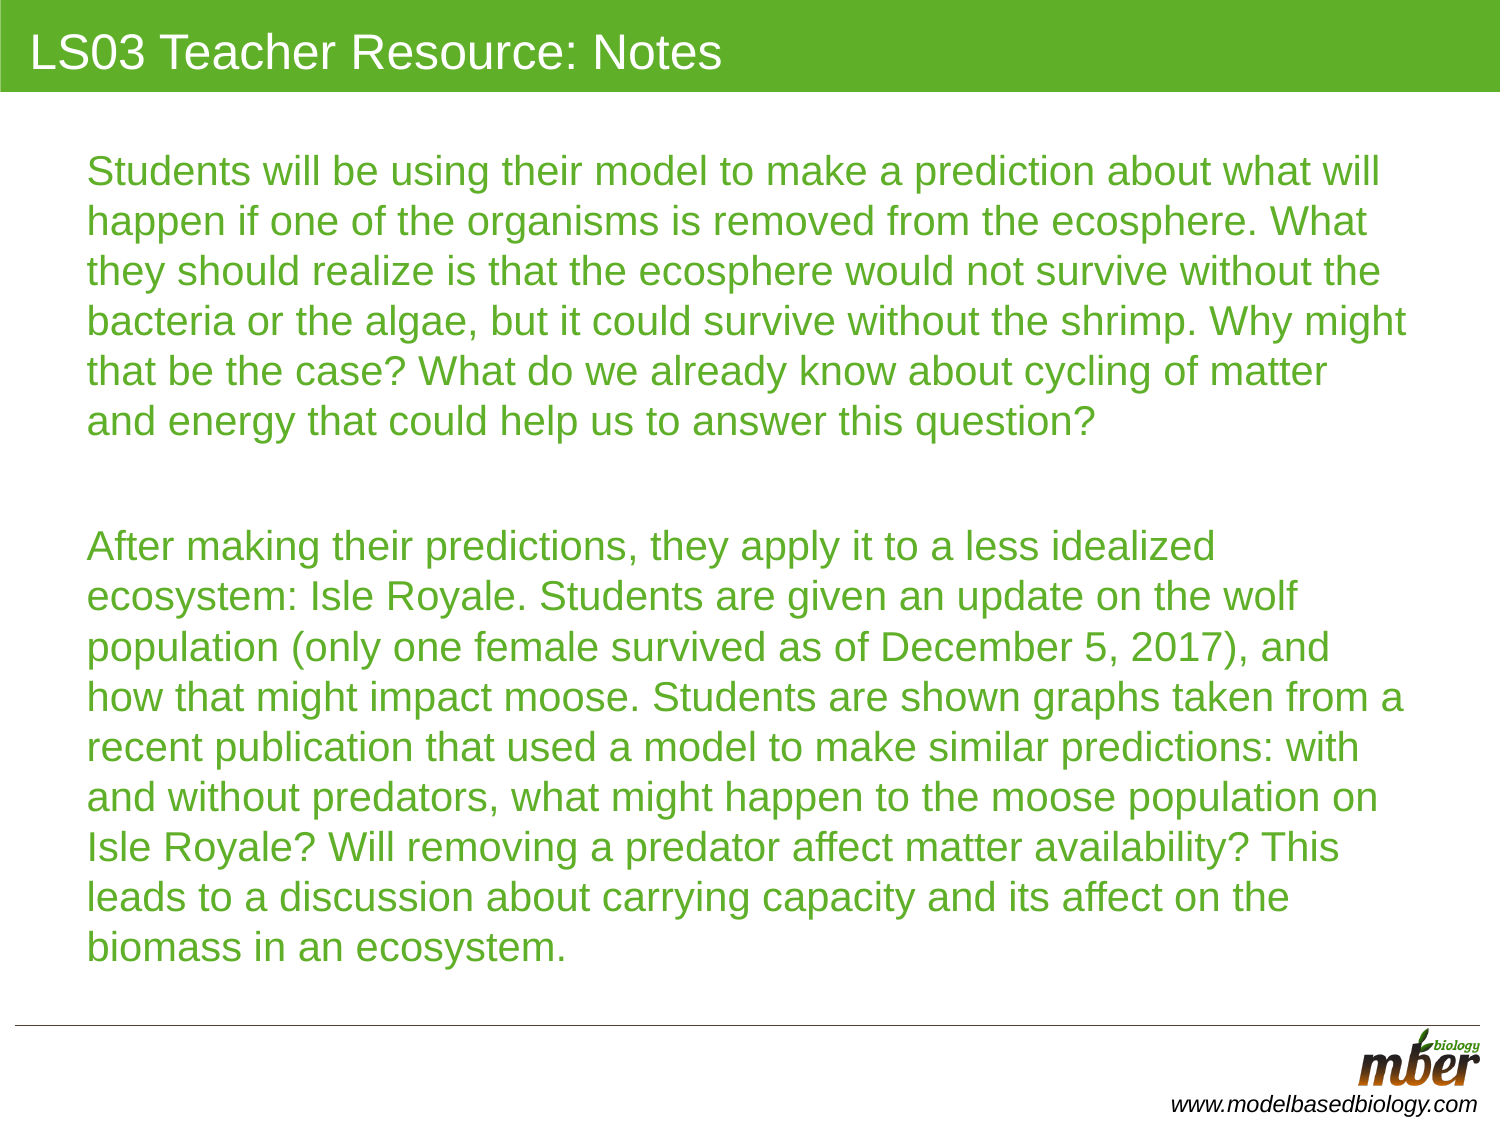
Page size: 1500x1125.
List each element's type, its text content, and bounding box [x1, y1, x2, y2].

picture [1358, 1028, 1480, 1086]
title LS03 Teacher Resource: Notes [14, 11, 1480, 89]
text_box Students will be using their model to make a prediction about what will happen if one of the organisms is removed from the ecosphere. What they should realize is that the ecosphere would not survive without the bacteria or the algae, but it could survive without the shrimp. Why might that be the case? What do we already know about cycling of matter and energy that could help us to answer this question? After making their predictions, they apply it to a less idealized ecosystem: Isle Royale. Students are given an update on the wolf population (only one female survived as of December 5, 2017), and how that might impact moose. Students are shown graphs taken from a recent publication that used a model to make similar predictions: with and without predators, what might happen to the moose population on Isle Royale? Will removing a predator affect matter availability? This leads to a discussion about carrying capacity and its affect on the biomass in an ecosystem. [71, 136, 1422, 996]
